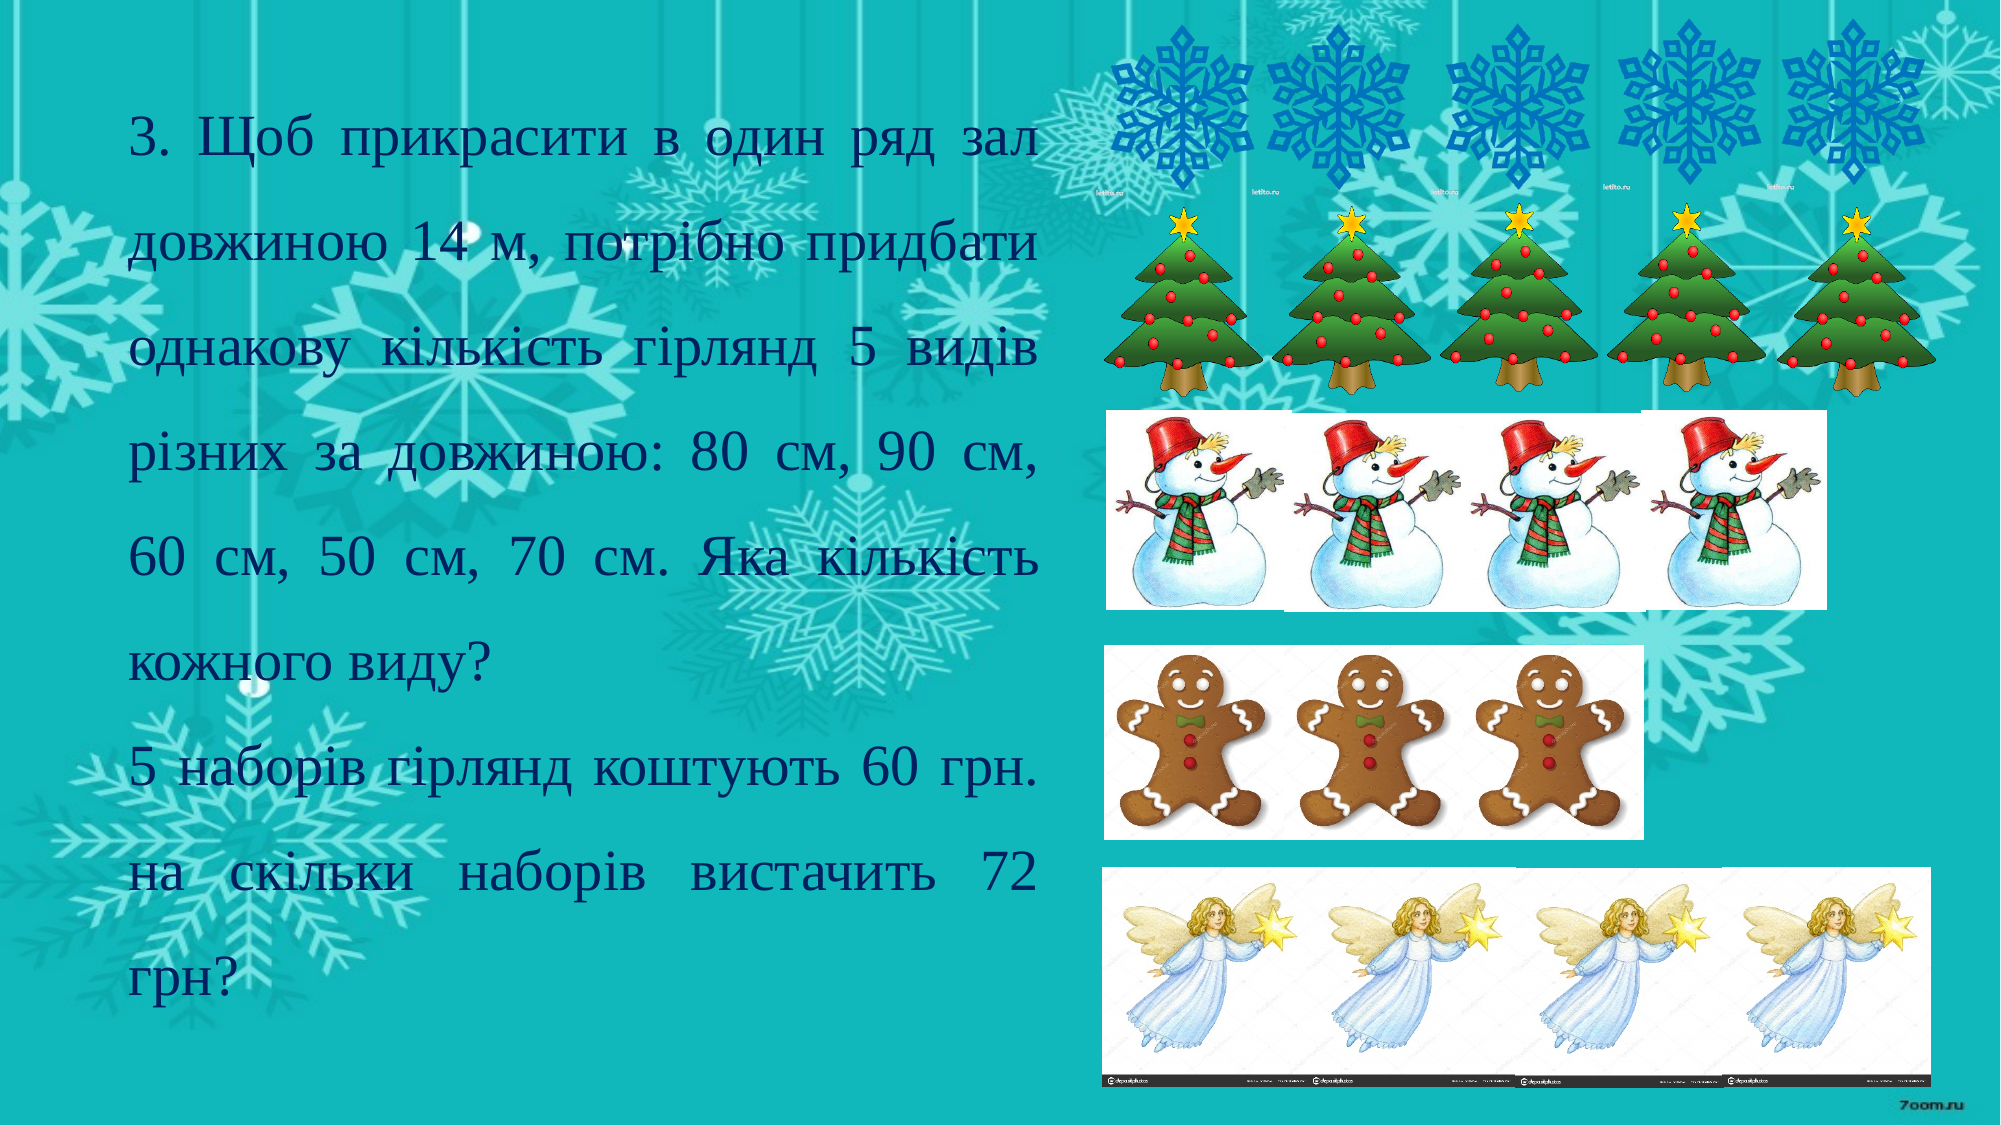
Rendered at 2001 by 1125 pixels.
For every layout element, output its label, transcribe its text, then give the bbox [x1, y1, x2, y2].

picture [0, 0, 2001, 1125]
text_box [0, 0, 2000, 75]
text_box 3. Щоб прикрасити в один ряд зал довжиною 14 м, потрібно придбати однакову кількість гірлянд 5 видів різних за довжиною: 80 см, 90 см, 60 см, 50 см, 70 см. Яка кількість кожного виду? 5 наборів гірлянд коштують 60 грн. на скільки наборів вистачить 72 грн? [113, 75, 1055, 1014]
